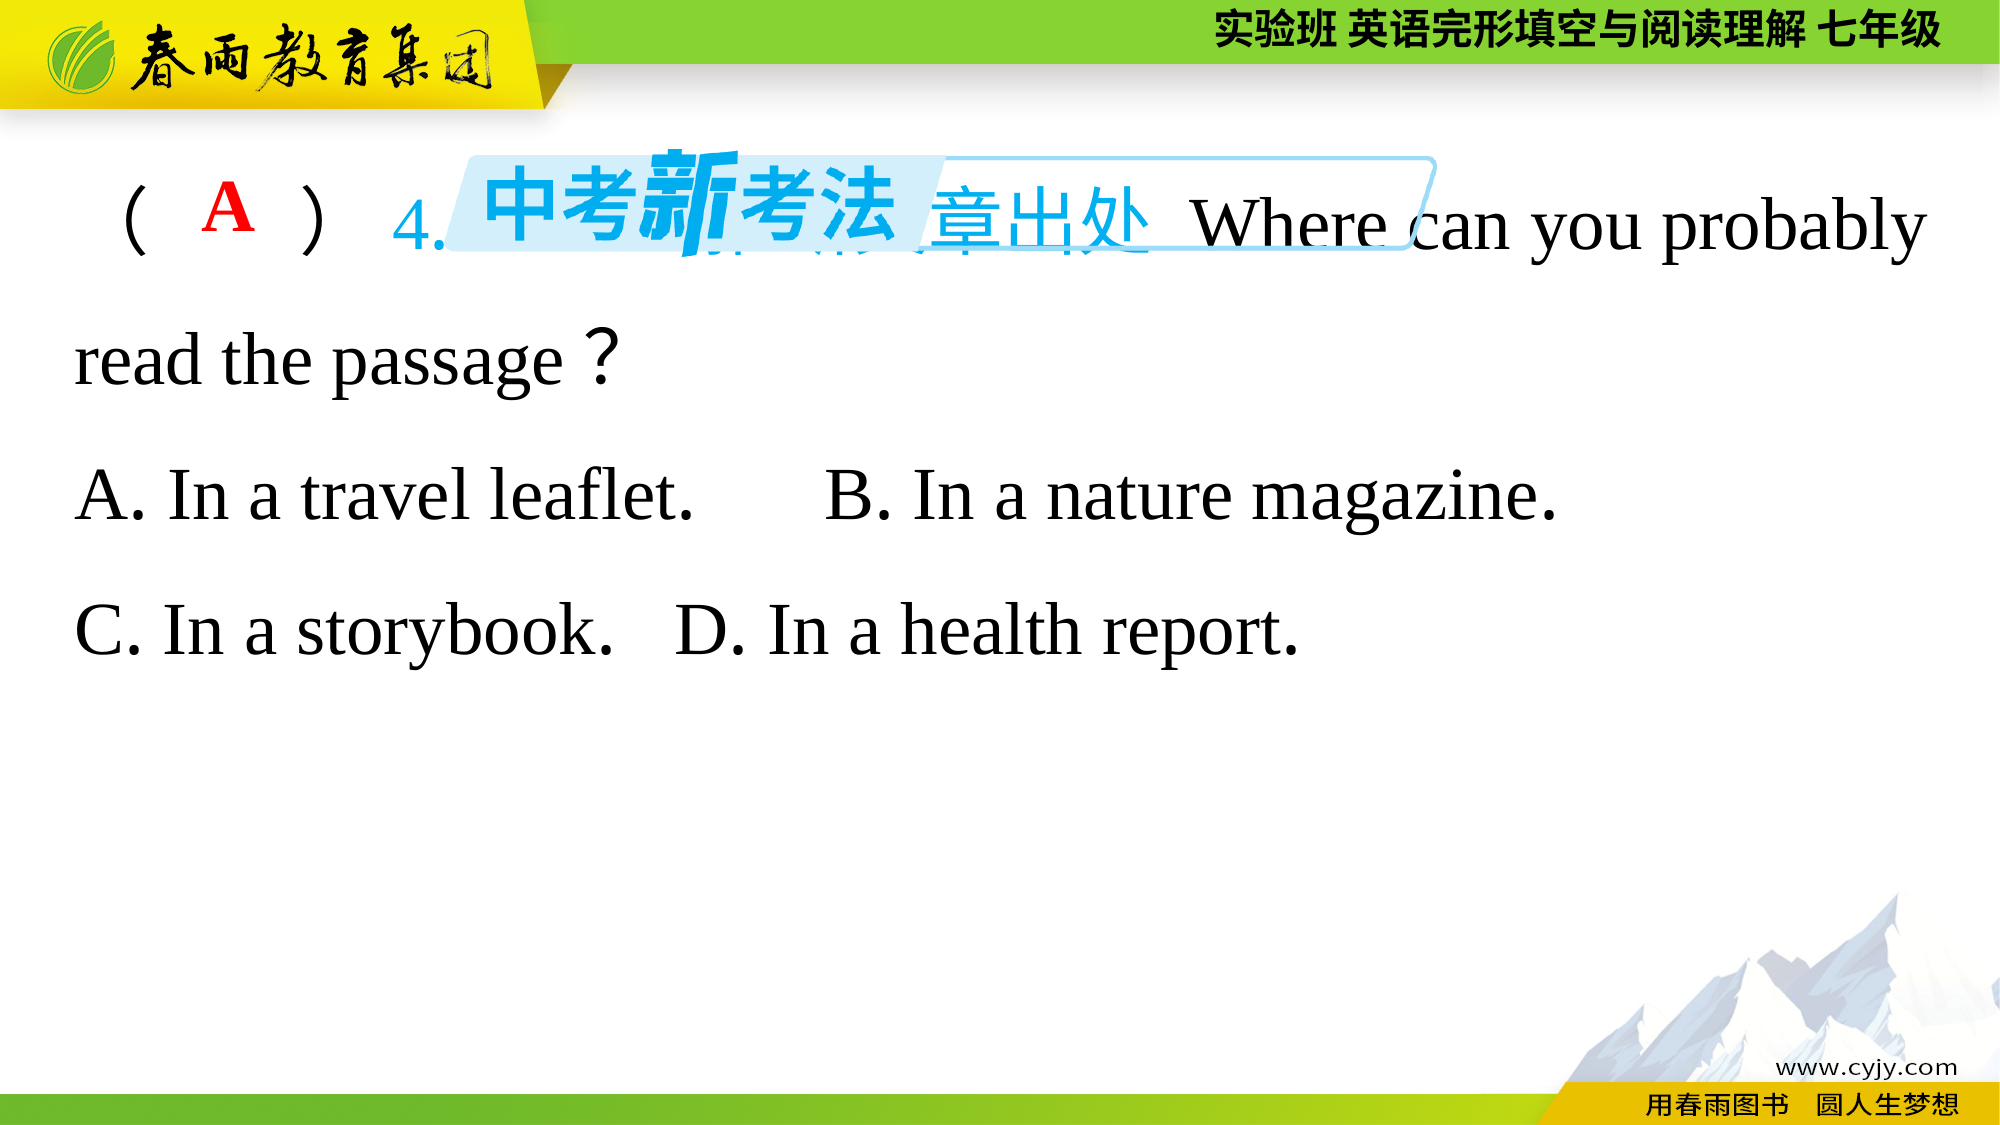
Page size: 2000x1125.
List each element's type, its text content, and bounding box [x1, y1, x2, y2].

picture [0, 0, 2000, 1125]
list （ ）4. 推断文章出处 Where can you probably read the passage？ A. In a travel leaflet. B. In a nature magazine. C. In a storybook. D. In a health report. [59, 122, 1944, 666]
